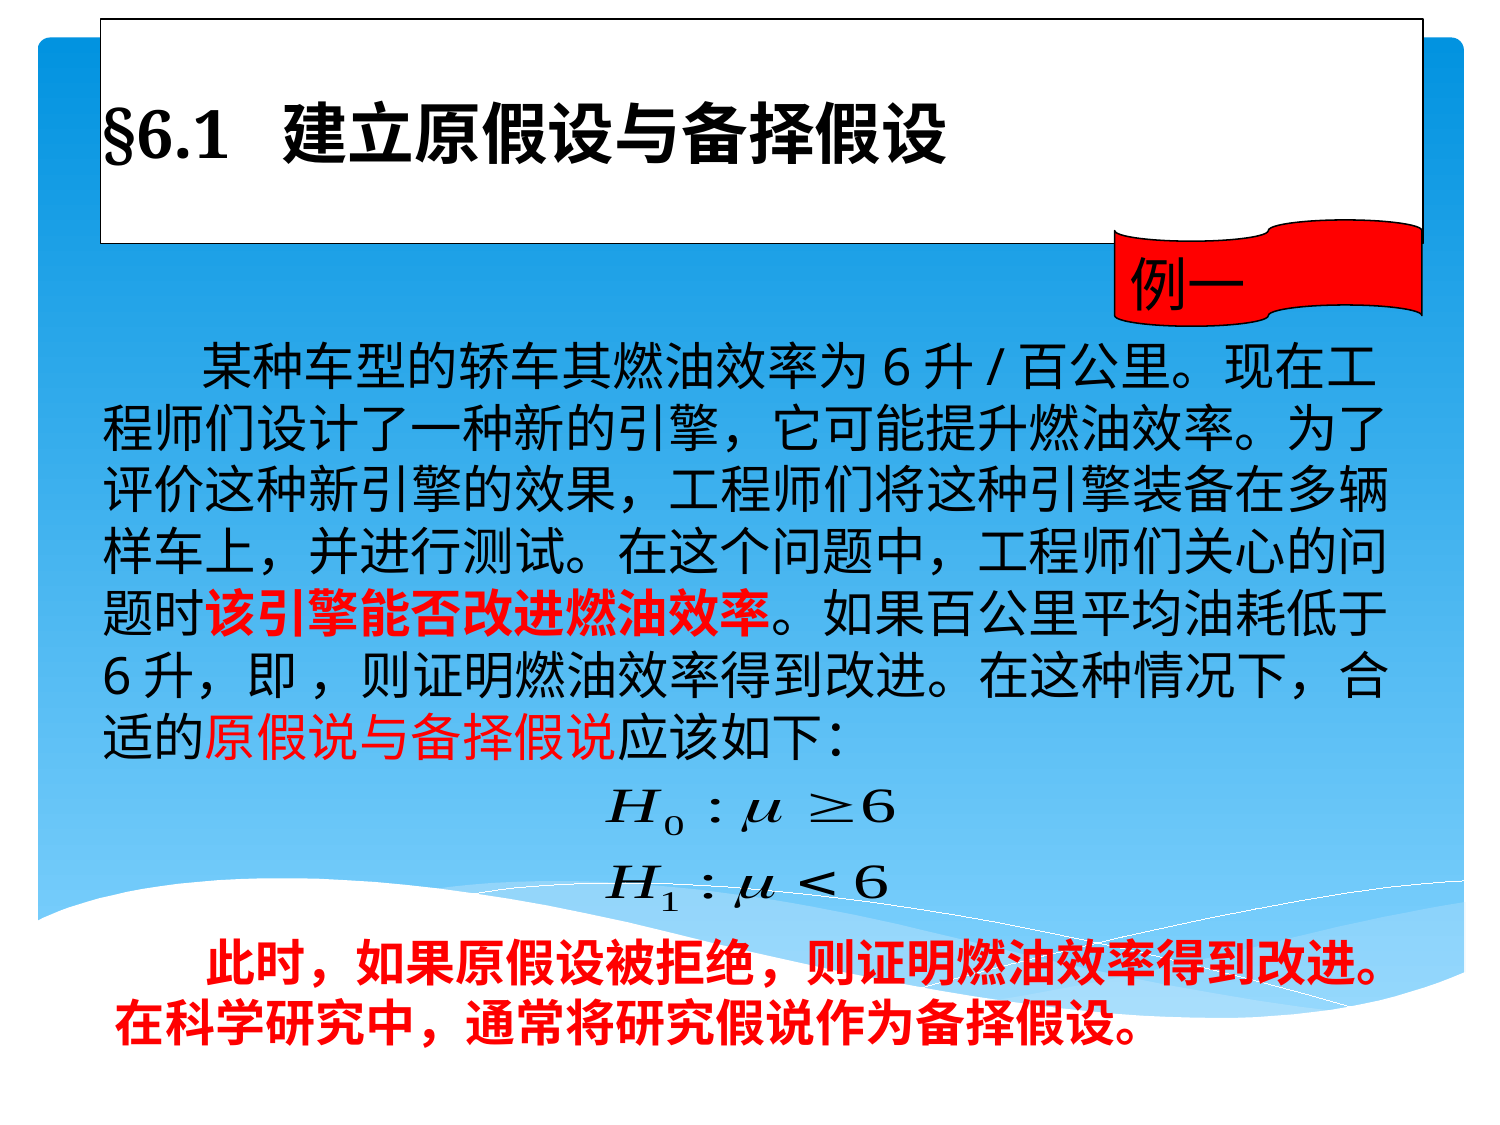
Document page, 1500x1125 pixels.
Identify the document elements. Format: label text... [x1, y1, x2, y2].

text_box 例一 [1114, 219, 1422, 327]
text_box 某种车型的轿车其燃油效率为6升/百公里。现在工程师们设计了一种新的引擎，它可能提升燃油效率。为了评价这种新引擎的效果，工程师们将这种引擎装备在多辆样车上，并进行测试。在这个问题中，工程师们关心的问题时该引擎能否改进燃油效率。如果百公里平均油耗低于6升，即 ，则证明燃油效率得到改进。在这种情况下，合适的原假说与备择假说应该如下： [86, 326, 1422, 775]
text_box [590, 770, 910, 925]
title §6.1 建立原假设与备择假设 [100, 19, 1424, 244]
text_box 此时，如果原假设被拒绝，则证明燃油效率得到改进。在科学研究中，通常将研究假说作为备择假设。 [100, 924, 1400, 1060]
